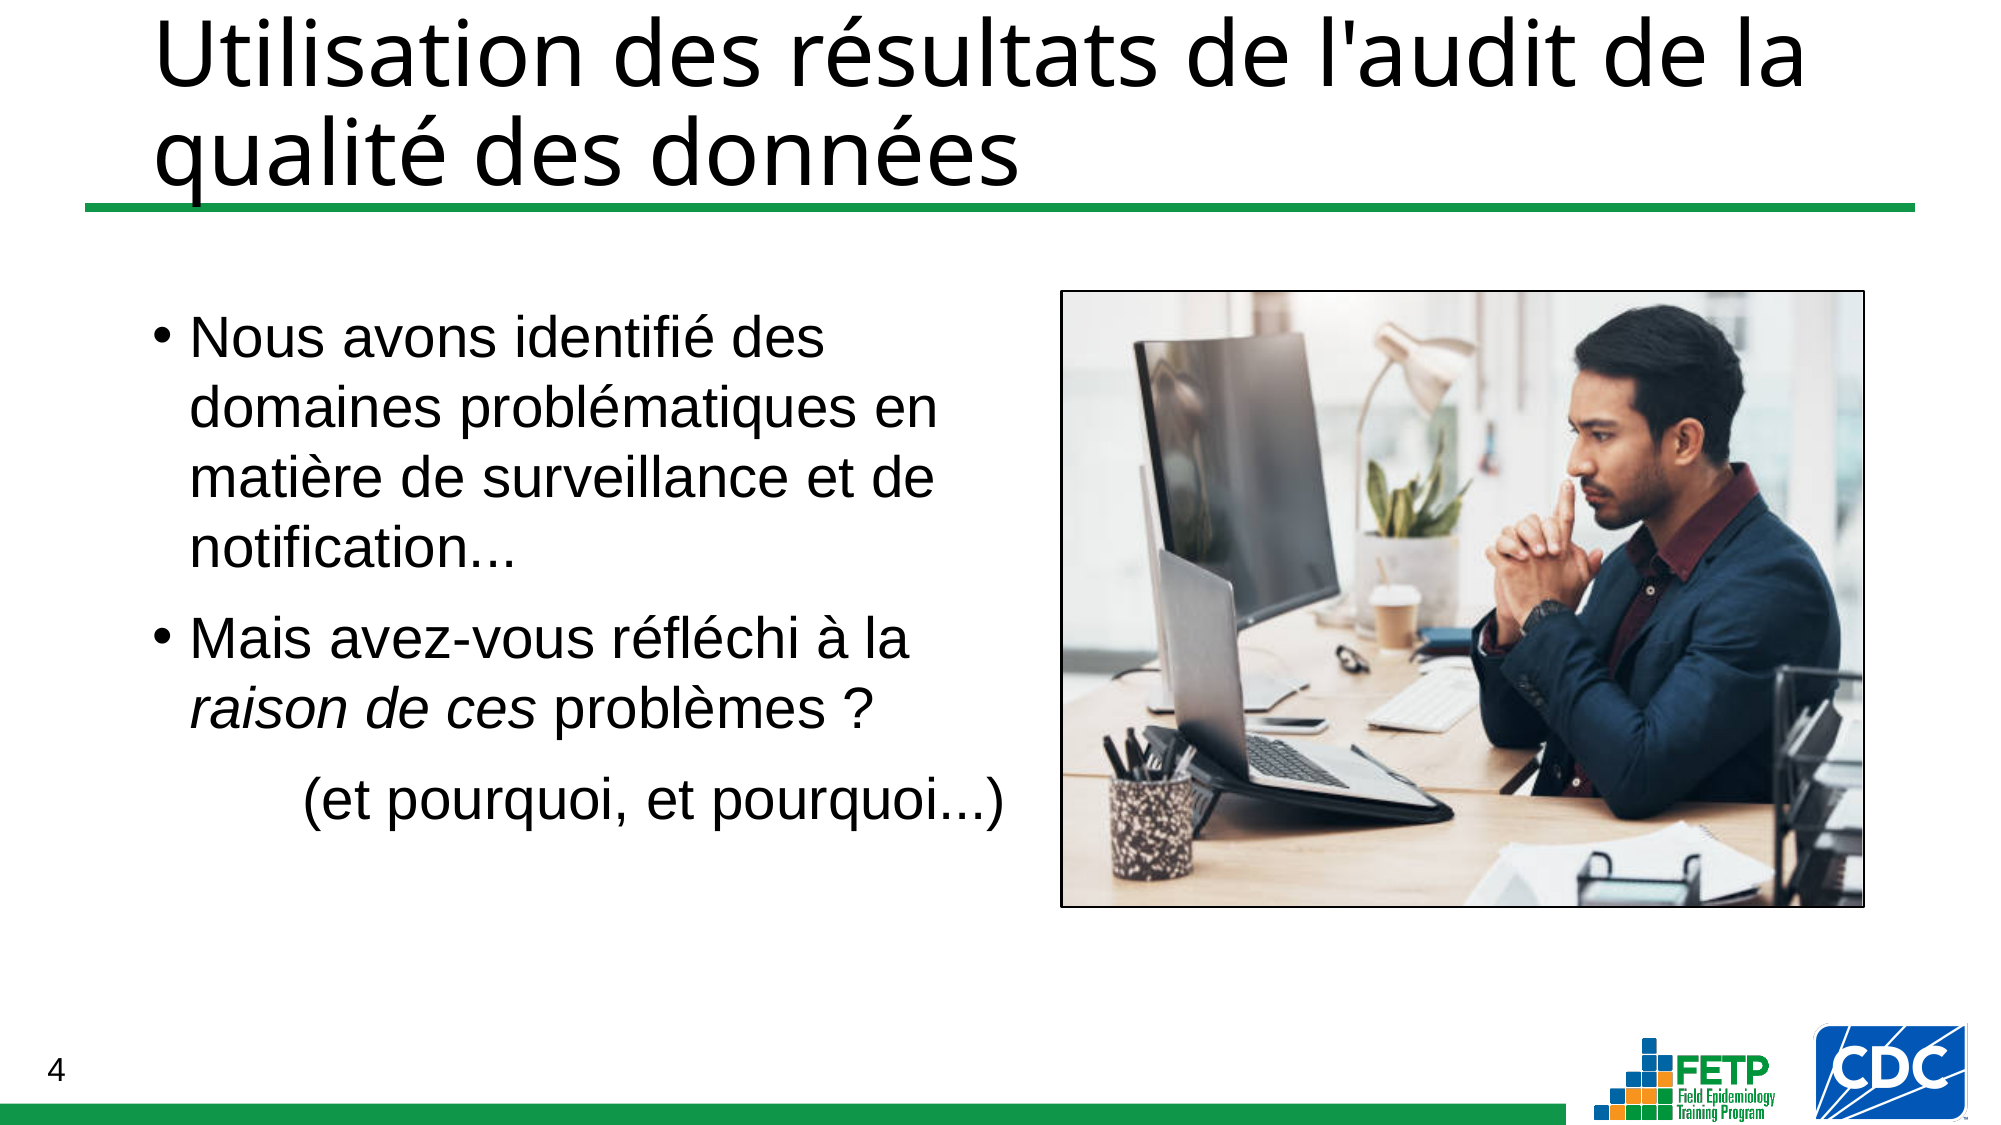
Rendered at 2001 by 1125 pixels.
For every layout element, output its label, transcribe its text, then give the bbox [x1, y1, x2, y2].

title Utilisation des résultats de l'audit de la qualité des données [137, 0, 1863, 207]
picture [1062, 291, 1863, 906]
list Nous avons identifié des domaines problématiques en matière de surveillance et de notification... Mais avez-vous réfléchi à la raison de ces problèmes ? (et pourquoi, et pourquoi...) [137, 291, 1075, 919]
picture [1813, 1023, 1968, 1122]
picture [1594, 1038, 1775, 1122]
